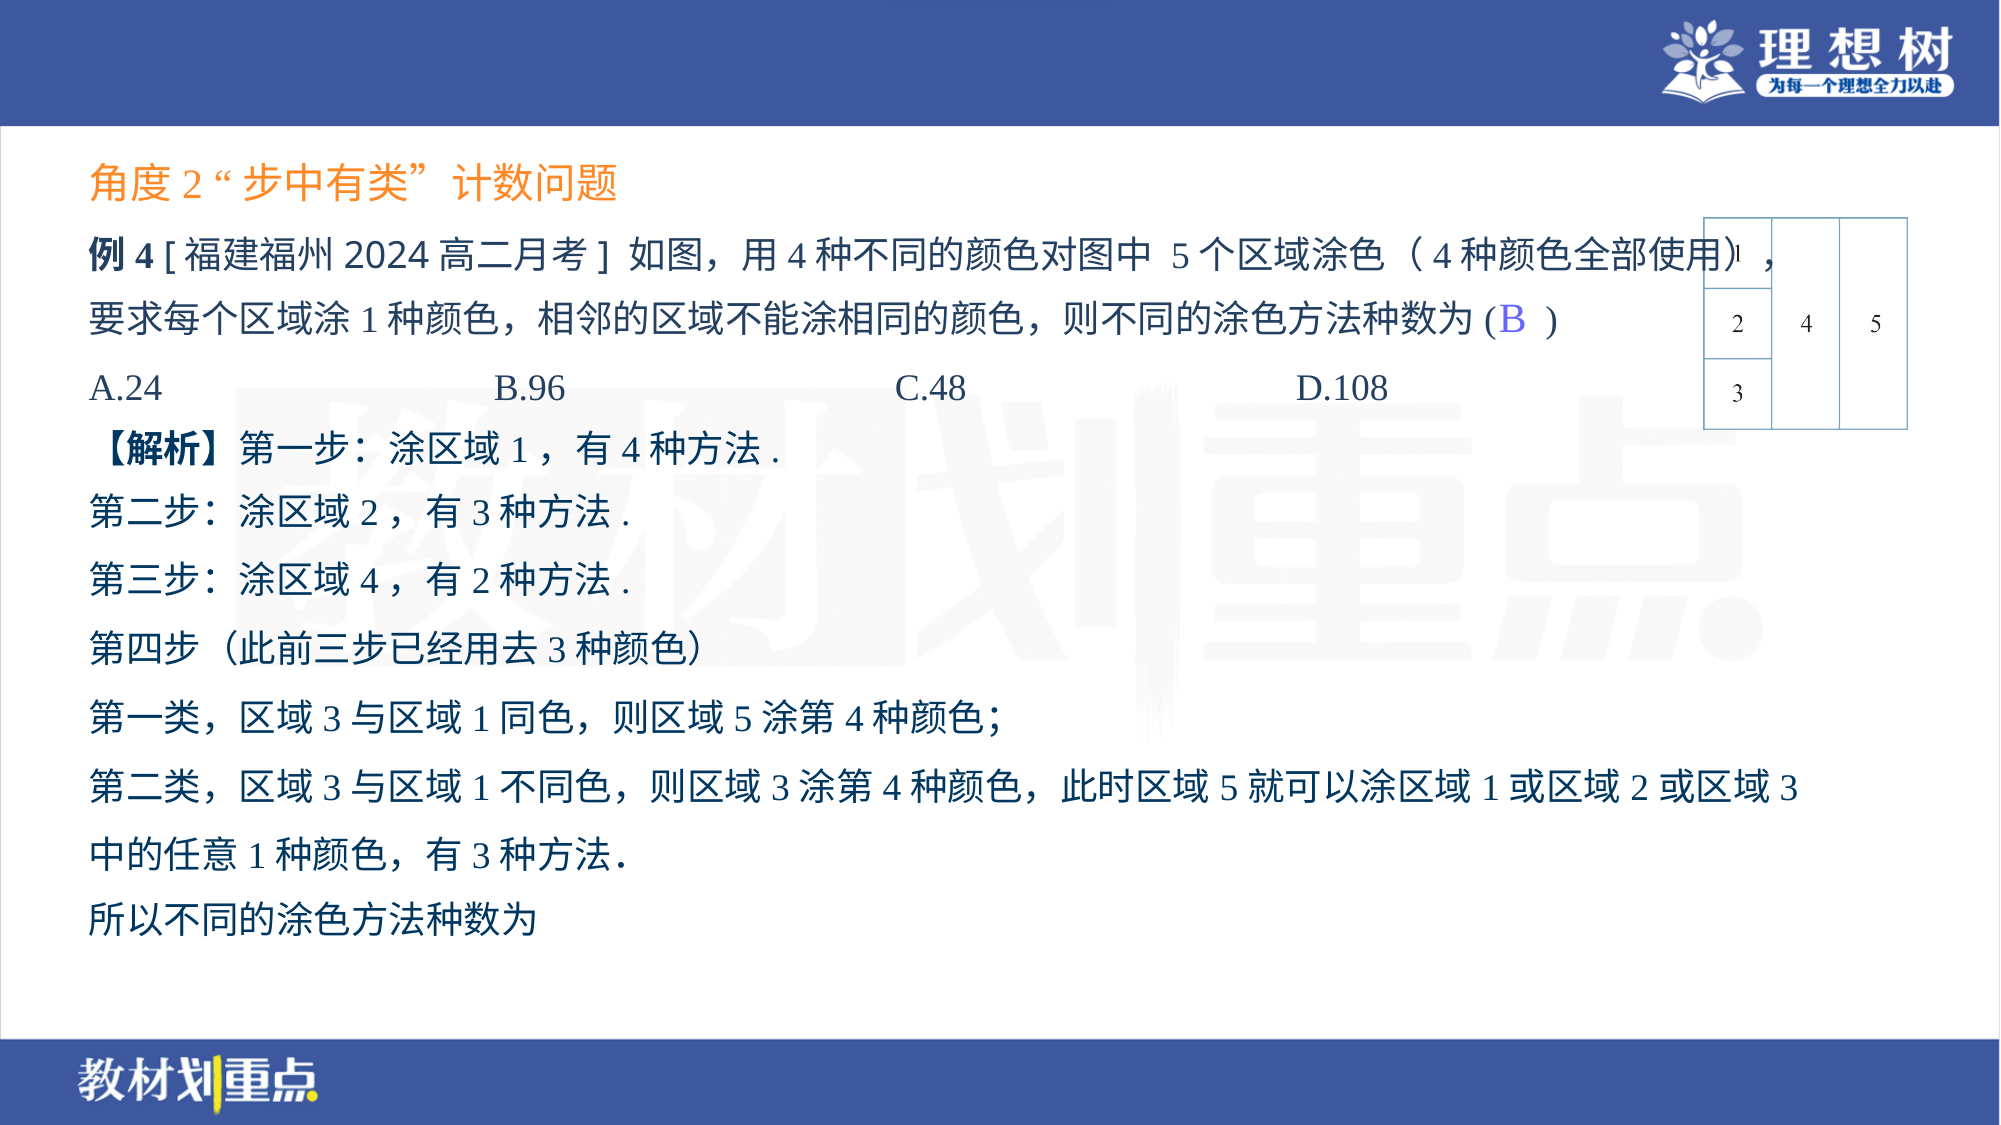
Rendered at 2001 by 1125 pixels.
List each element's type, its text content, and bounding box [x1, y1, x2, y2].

text_box 【解析】第一步：涂区域1，有4种方法. [88, 403, 1685, 463]
text_box 角度2 “步中有类”计数问题 [88, 135, 1911, 270]
picture [0, 0, 2000, 1125]
text_box B [1483, 288, 1542, 339]
text_box A.24 B.96 C.48 D.108 [88, 341, 1685, 401]
text_box 例4 [福建福州2024高二月考] 如图，用4种不同的颜色对图中 5个区域涂色（4种颜色全部使用）， 要求每个区域涂1种颜色，相邻的区域不能涂相同的颜色，则不同的涂色方法种数为( ) [88, 207, 1685, 334]
